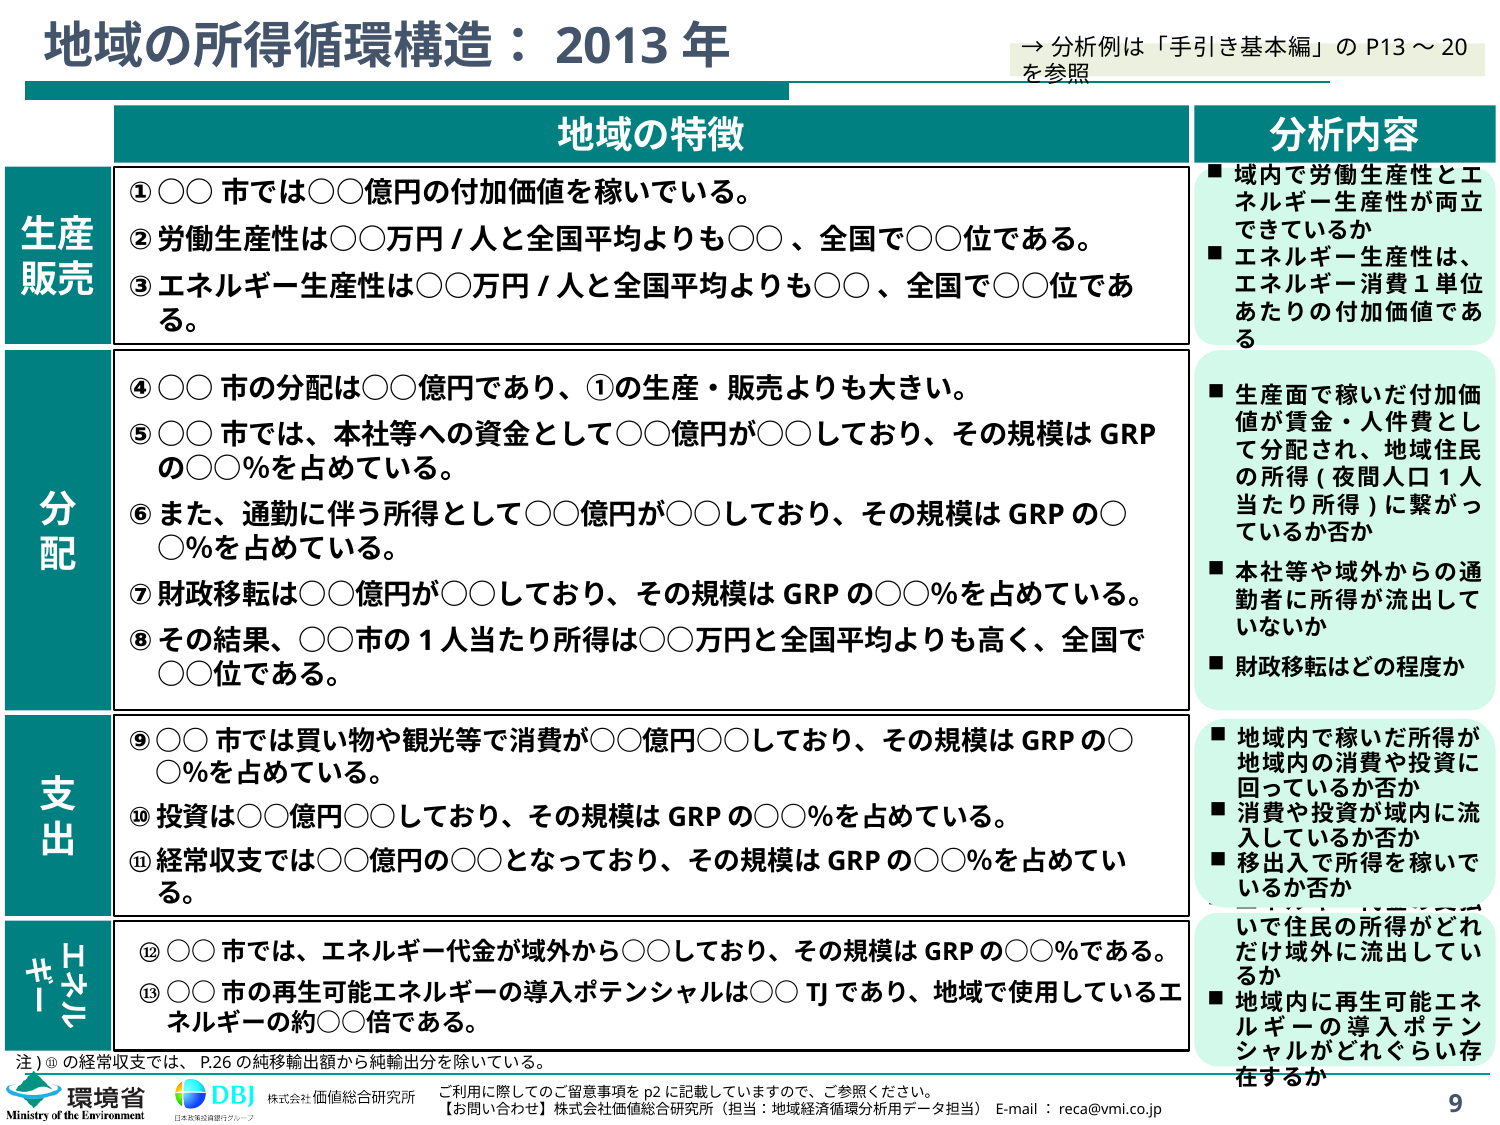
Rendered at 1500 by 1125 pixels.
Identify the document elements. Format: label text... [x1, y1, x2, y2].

text_box ○○市の分配は○○億円であり、①の生産・販売よりも大きい。 ○○市では、本社等への資金として○○億円が○○しており、その規模はGRPの○○％を占めている。 また、通勤に伴う所得として○○億円が○○しており、その規模はGRPの○○％を占めている。 財政移転は○○億円が○○しており、その規模はGRPの○○％を占めている。 その結果、○○市の1人当たり所得は○○万円と全国平均よりも高く、全国で○○位である。 [114, 350, 1189, 711]
title 地域の所得循環構造：2013年 [27, 0, 1304, 82]
text_box エネルギー代金の支払いで住民の所得がどれだけ域外に流出しているか 地域内に再生可能エネルギーの導入ポテンシャルがどれぐらい存在するか [1194, 912, 1496, 1067]
text_box →分析例は「手引き基本編」のP13～20を参照 [1010, 43, 1486, 77]
picture [2, 1071, 148, 1125]
text_box 支 出 [4, 715, 112, 916]
slide_number 9 [1411, 1079, 1500, 1122]
text_box 地域の特徴 [114, 105, 1189, 163]
text_box 分析内容 [1194, 105, 1496, 163]
text_box ○○市では○○億円の付加価値を稼いでいる。 労働生産性は○○万円/人と全国平均よりも○○ 、全国で○○位である。 エネルギー生産性は○○万円/人と全国平均よりも○○ 、全国で○○位である。 [114, 166, 1189, 344]
text_box 生産面で稼いだ付加価値が賃金・人件費として分配され、地域住民の所得(夜間人口1人当たり所得)に繋がっているか否か 本社等や域外からの通勤者に所得が流出していないか 財政移転はどの程度か [1194, 350, 1496, 711]
text_box ○○市では買い物や観光等で消費が○○億円○○しており、その規模はGRPの○○％を占めている。 投資は○○億円○○しており、その規模はGRPの○○％を占めている。 経常収支では○○億円の○○となっており、その規模はGRPの○○％を占めている。 [114, 715, 1189, 916]
picture [171, 1075, 419, 1125]
text_box ○○市では、エネルギー代金が域外から○○しており、その規模はGRPの○○％である。 ○○市の再生可能エネルギーの導入ポテンシャルは○○TJであり、地域で使用しているエネルギーの約○○倍である。 [114, 920, 1189, 1051]
text_box 地域内で稼いだ所得が地域内の消費や投資に回っているか否か 消費や投資が域内に流入しているか否か 移出入で所得を稼いでいるか否か [1194, 718, 1496, 908]
text_box エネルギー [4, 920, 112, 1051]
text_box 注) ⑪の経常収支では、P.26の純移輸出額から純輸出分を除いている。 [15, 1052, 607, 1073]
text_box 分 配 [4, 350, 112, 711]
text_box 域内で労働生産性とエネルギー生産性が両立できているか エネルギー生産性は、エネルギー消費１単位あたりの付加価値である [1194, 167, 1496, 345]
text_box 生産 販売 [4, 166, 112, 344]
